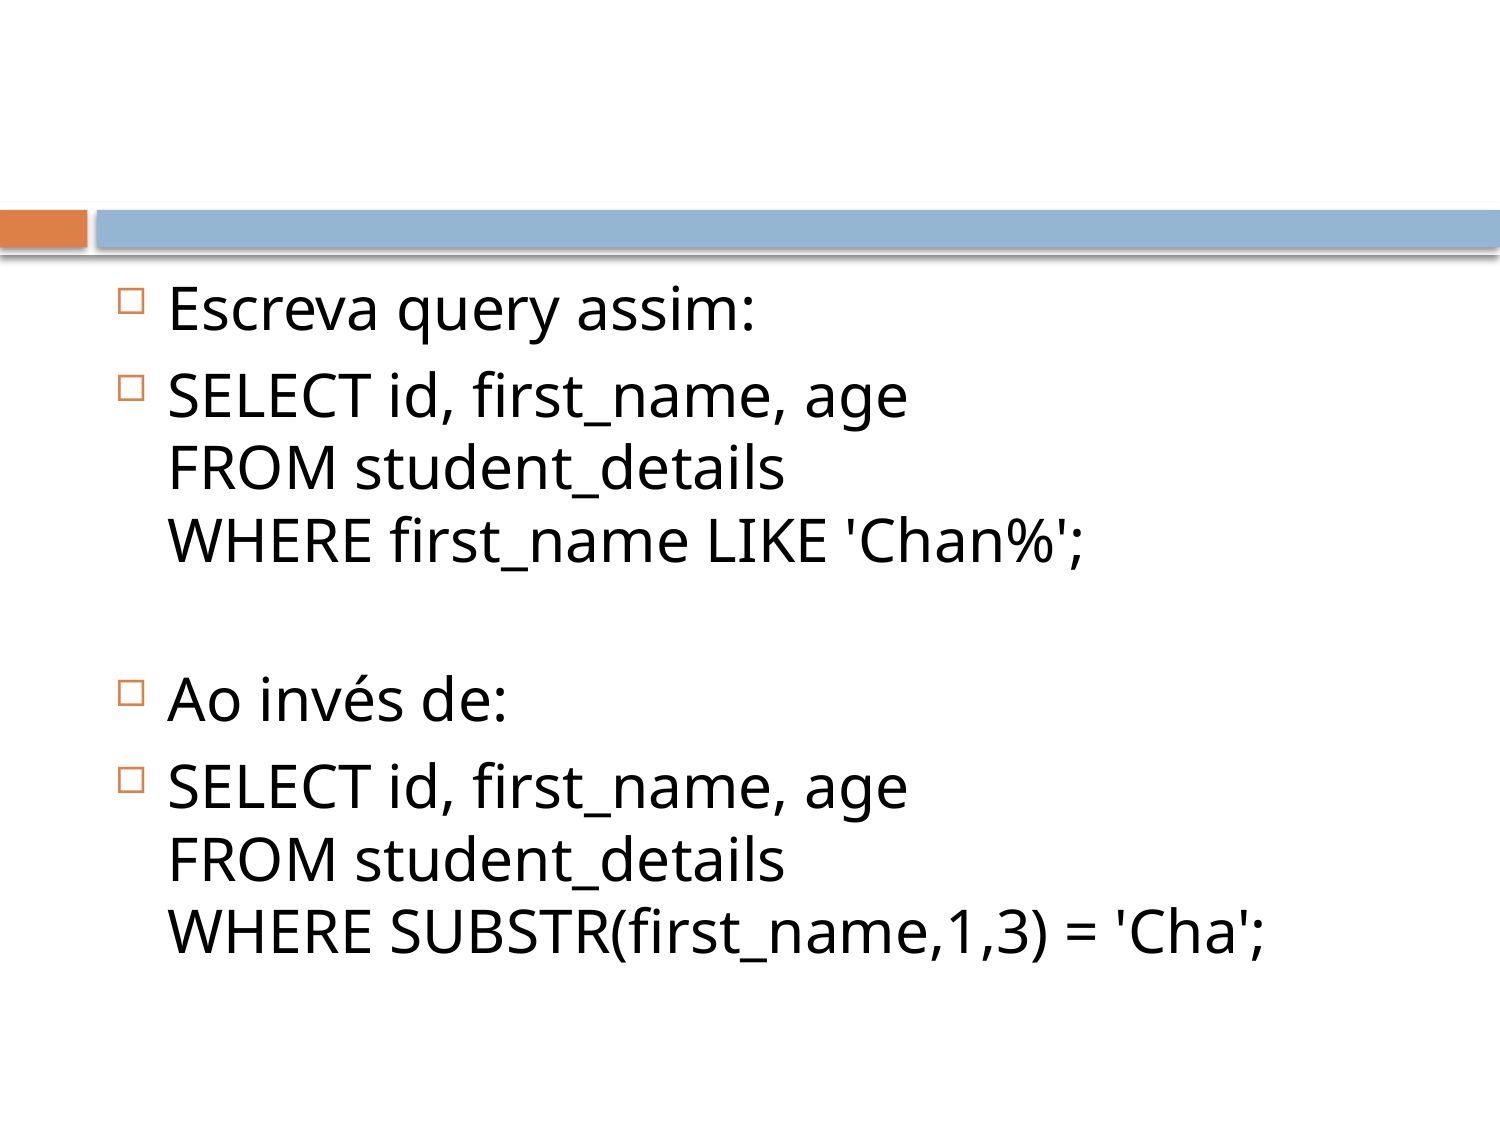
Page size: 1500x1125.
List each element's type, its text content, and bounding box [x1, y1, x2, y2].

list Escreva query assim: SELECT id, first_name, age FROM student_details WHERE first_name LIKE 'Chan%'; Ao invés de: SELECT id, first_name, age FROM student_details WHERE SUBSTR(first_name,1,3) = 'Cha'; [100, 262, 1438, 1000]
